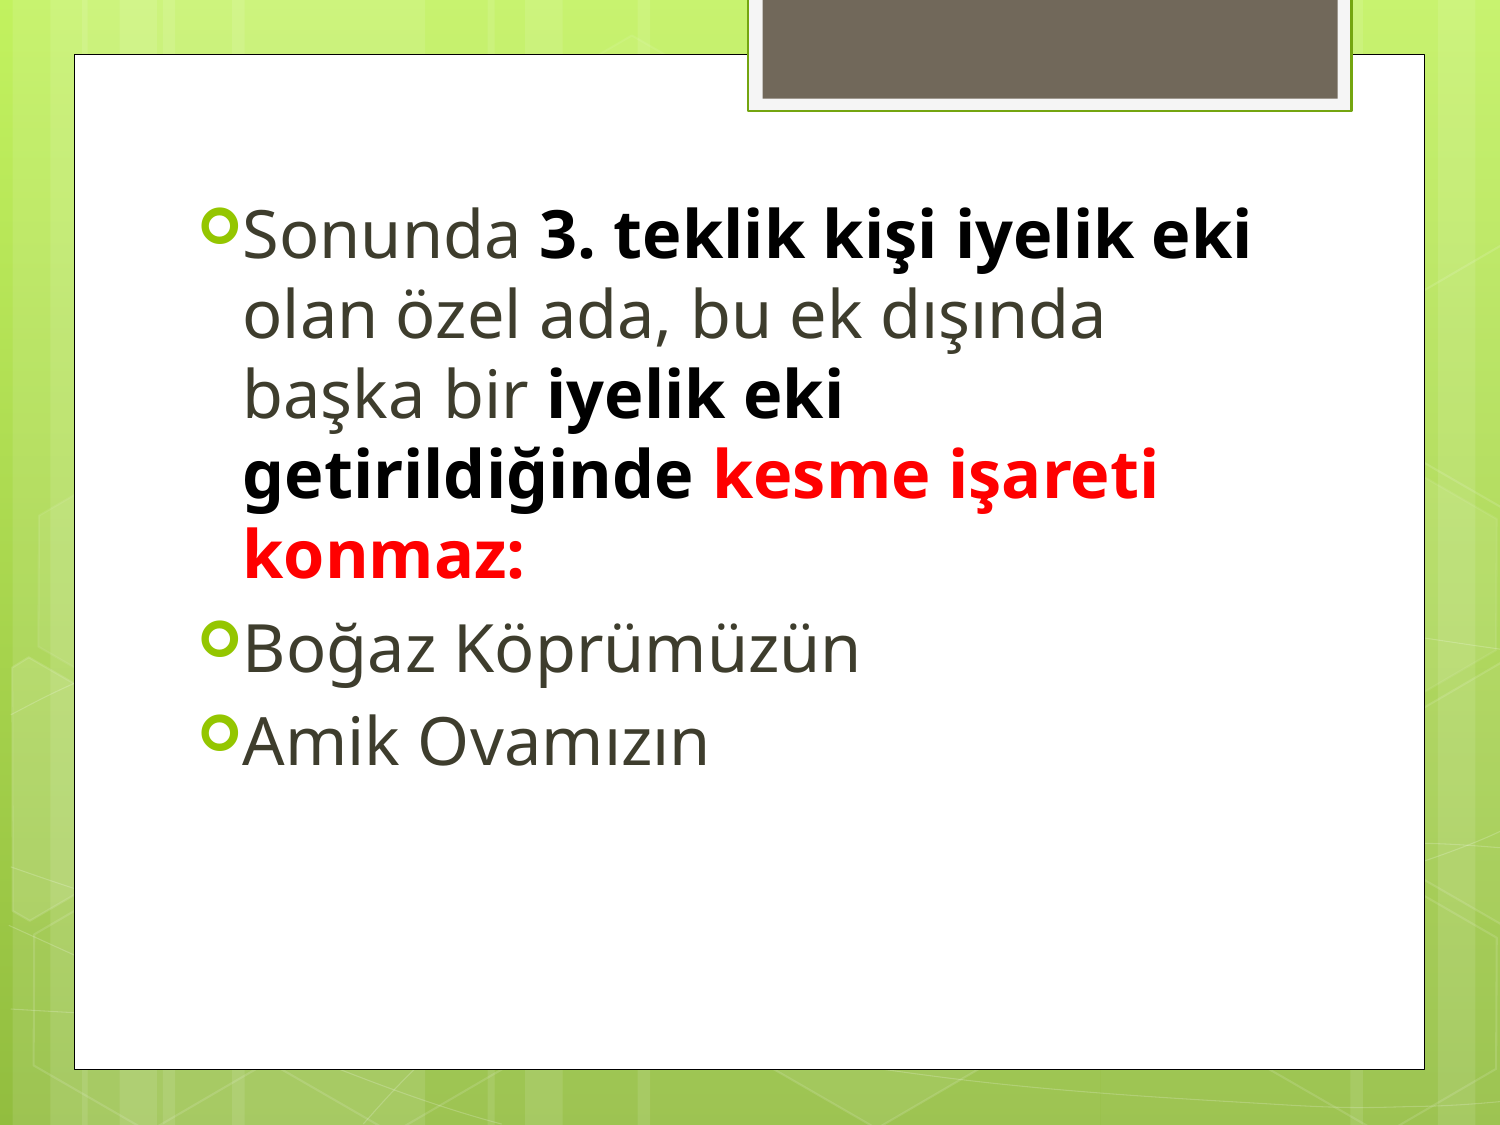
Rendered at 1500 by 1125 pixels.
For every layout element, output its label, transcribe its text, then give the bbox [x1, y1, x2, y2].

list Sonunda 3. teklik kişi iyelik eki olan özel ada, bu ek dışında başka bir iyelik eki getirildiğinde kesme işareti konmaz: Boğaz Köprümüzün Amik Ovamızın [171, 184, 1283, 957]
